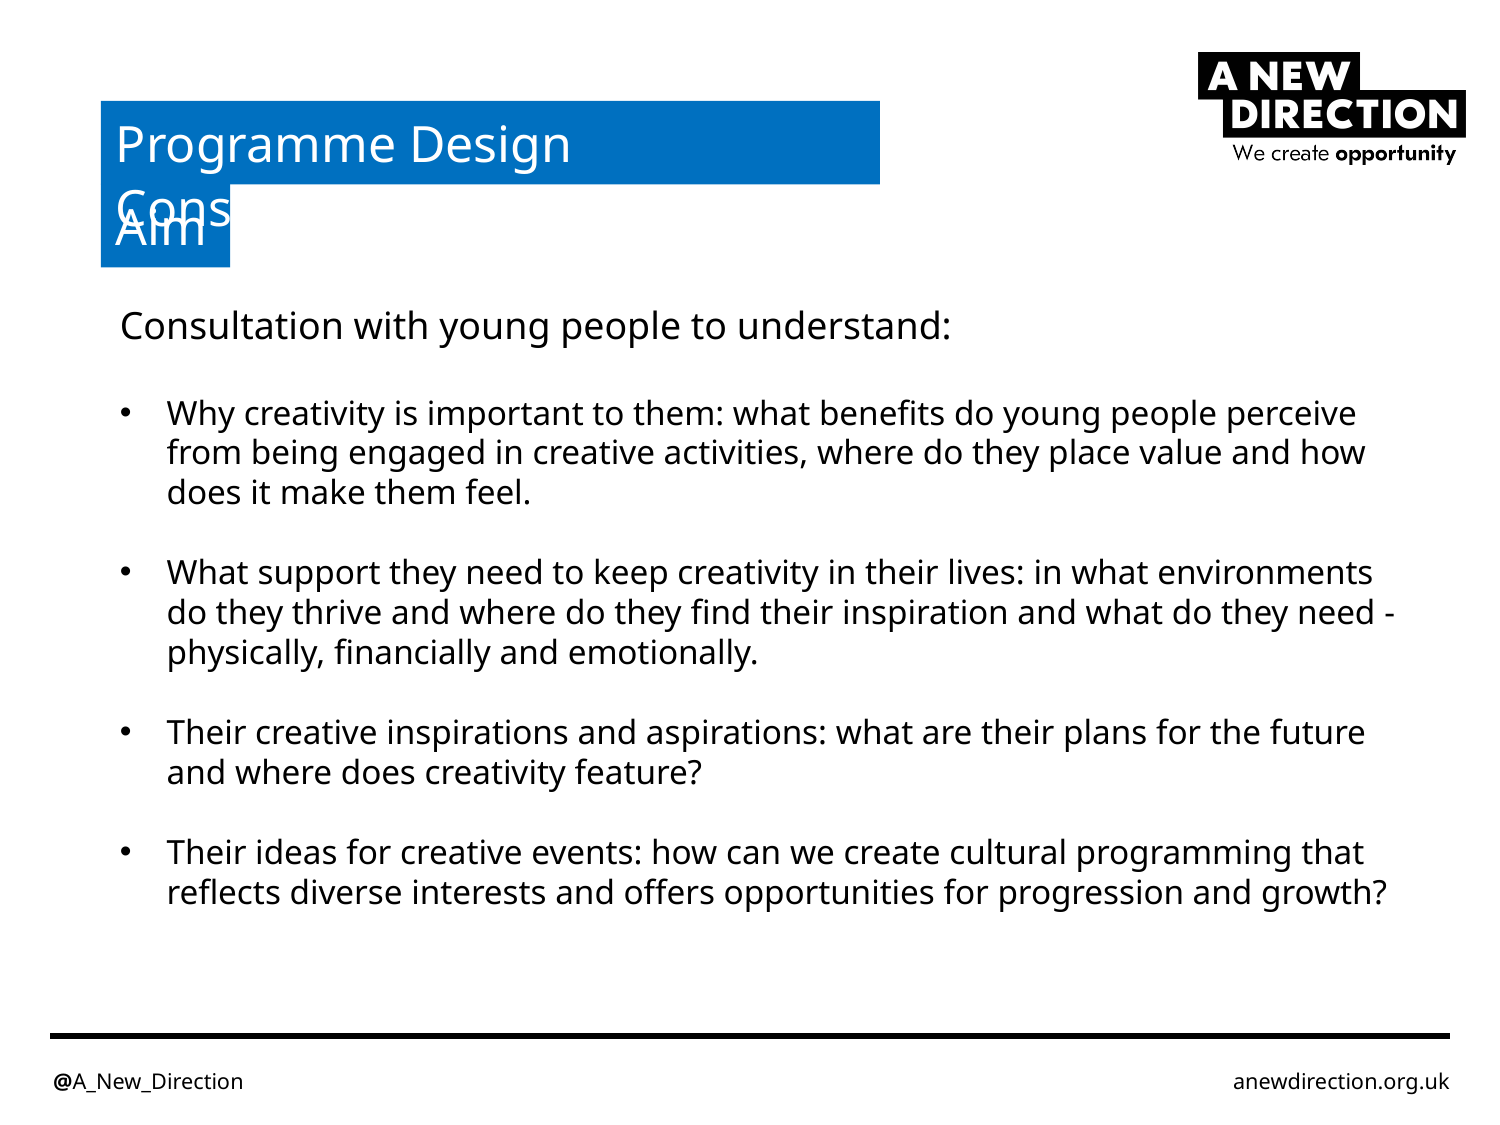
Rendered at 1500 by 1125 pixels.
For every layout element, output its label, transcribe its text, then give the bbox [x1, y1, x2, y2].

text_box Programme Design Consultation [100, 100, 880, 185]
text_box Aim [100, 185, 231, 268]
text_box @A_New_Direction [53, 1063, 529, 1094]
text_box anewdirection.org.uk [974, 1063, 1450, 1094]
text_box [50, 1033, 1450, 1039]
text_box Consultation with young people to understand: Why creativity is important to them: what benefits do young people perceive from being engaged in creative activities, where do they place value and how does it make them feel. What support they need to keep creativity in their lives: in what environments do they thrive and where do they find their inspiration and what do they need - physically, financially and emotionally. Their creative inspirations and aspirations: what are their plans for the future and where does creativity feature? Their ideas for creative events: how can we create cultural programming that reflects diverse interests and offers opportunities for progression and growth? [104, 294, 1420, 959]
picture [1198, 52, 1466, 165]
